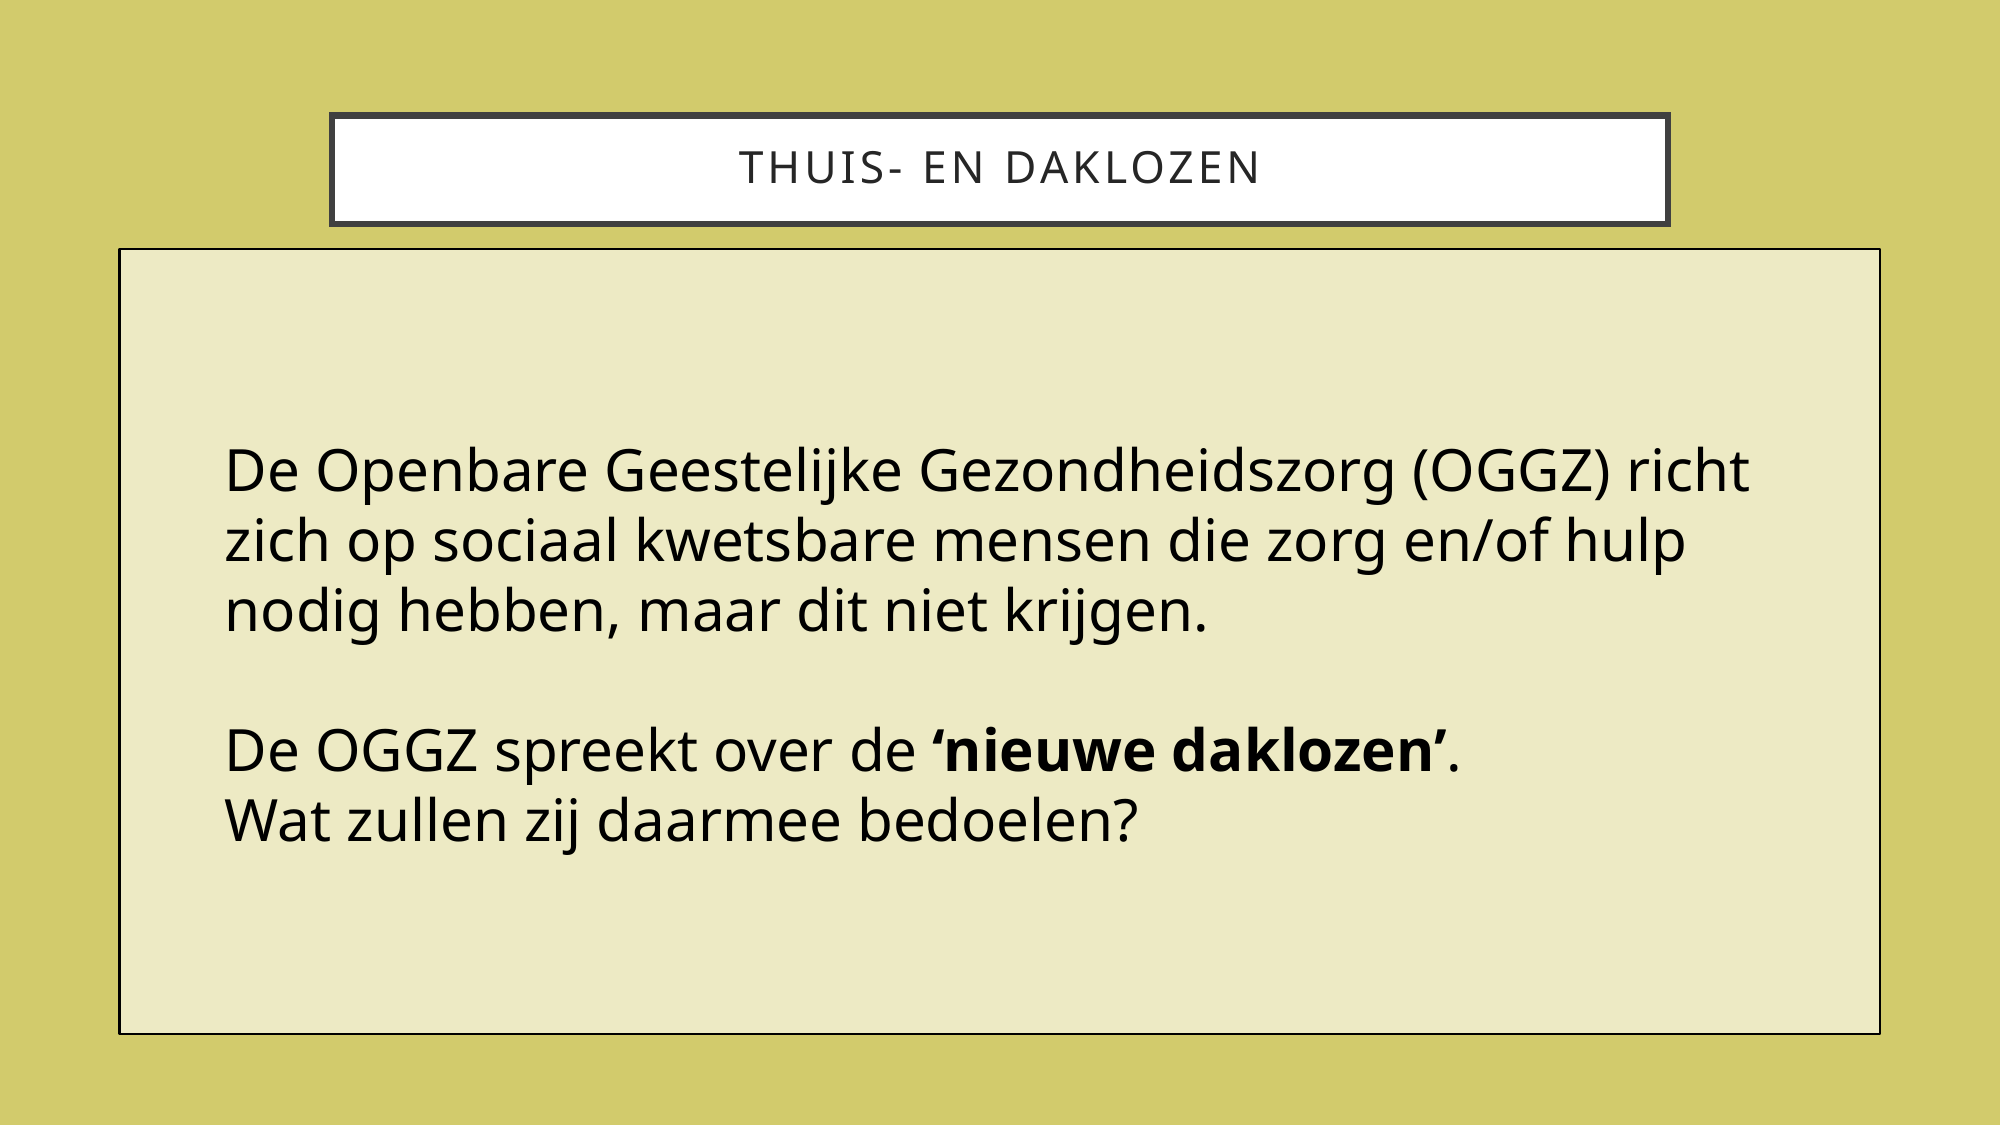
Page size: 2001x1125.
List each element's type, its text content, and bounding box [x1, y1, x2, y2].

text_box De Openbare Geestelijke Gezondheidszorg (OGGZ) richt zich op sociaal kwetsbare mensen die zorg en/of hulp nodig hebben, maar dit niet krijgen. De OGGZ spreekt over de ‘nieuwe daklozen’. Wat zullen zij daarmee bedoelen? [209, 426, 1790, 861]
text_box [118, 248, 1881, 1035]
title Thuis- en daklozen [329, 112, 1671, 227]
